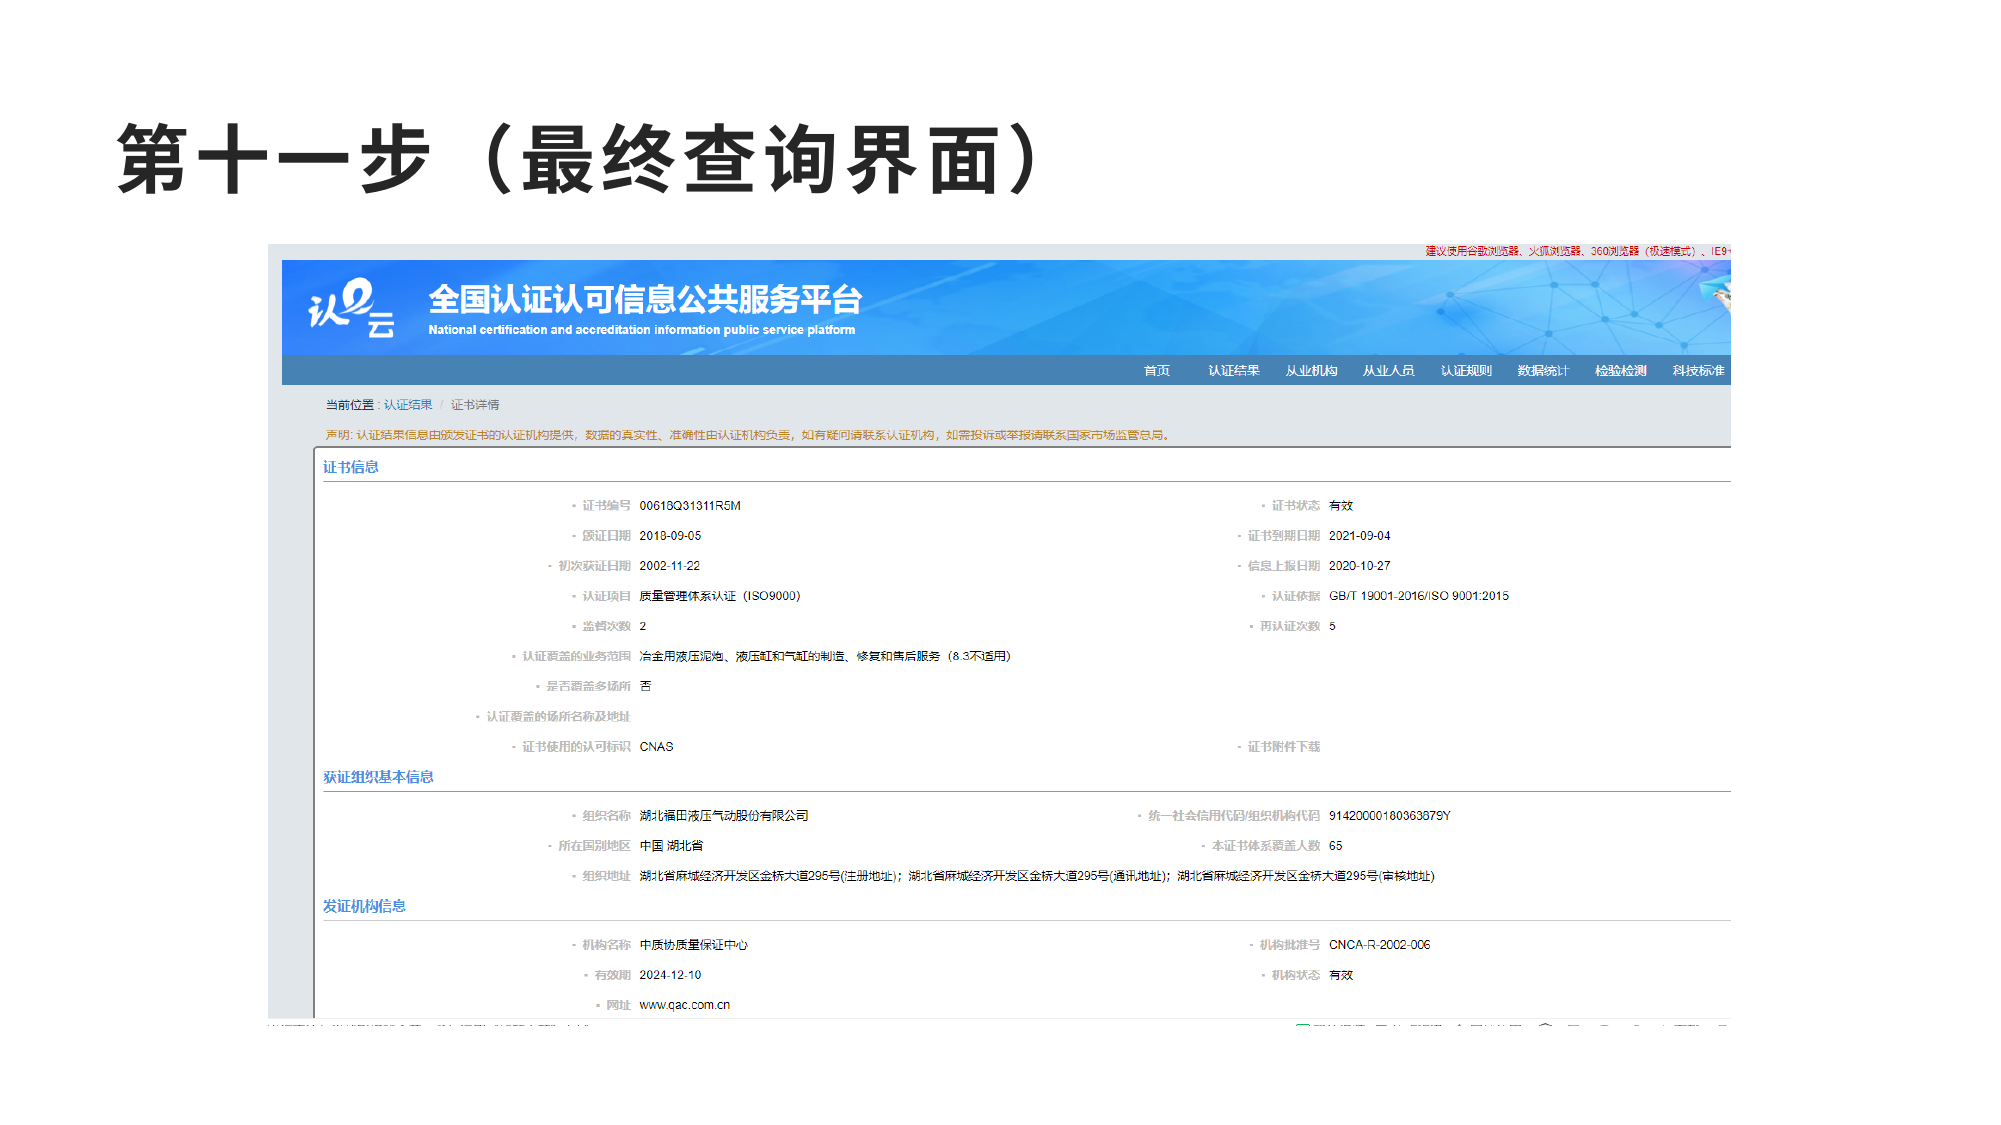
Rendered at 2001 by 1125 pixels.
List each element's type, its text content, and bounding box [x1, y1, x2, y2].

title 第十一步（最终查询界面） [99, 99, 1900, 216]
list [268, 244, 1731, 1026]
